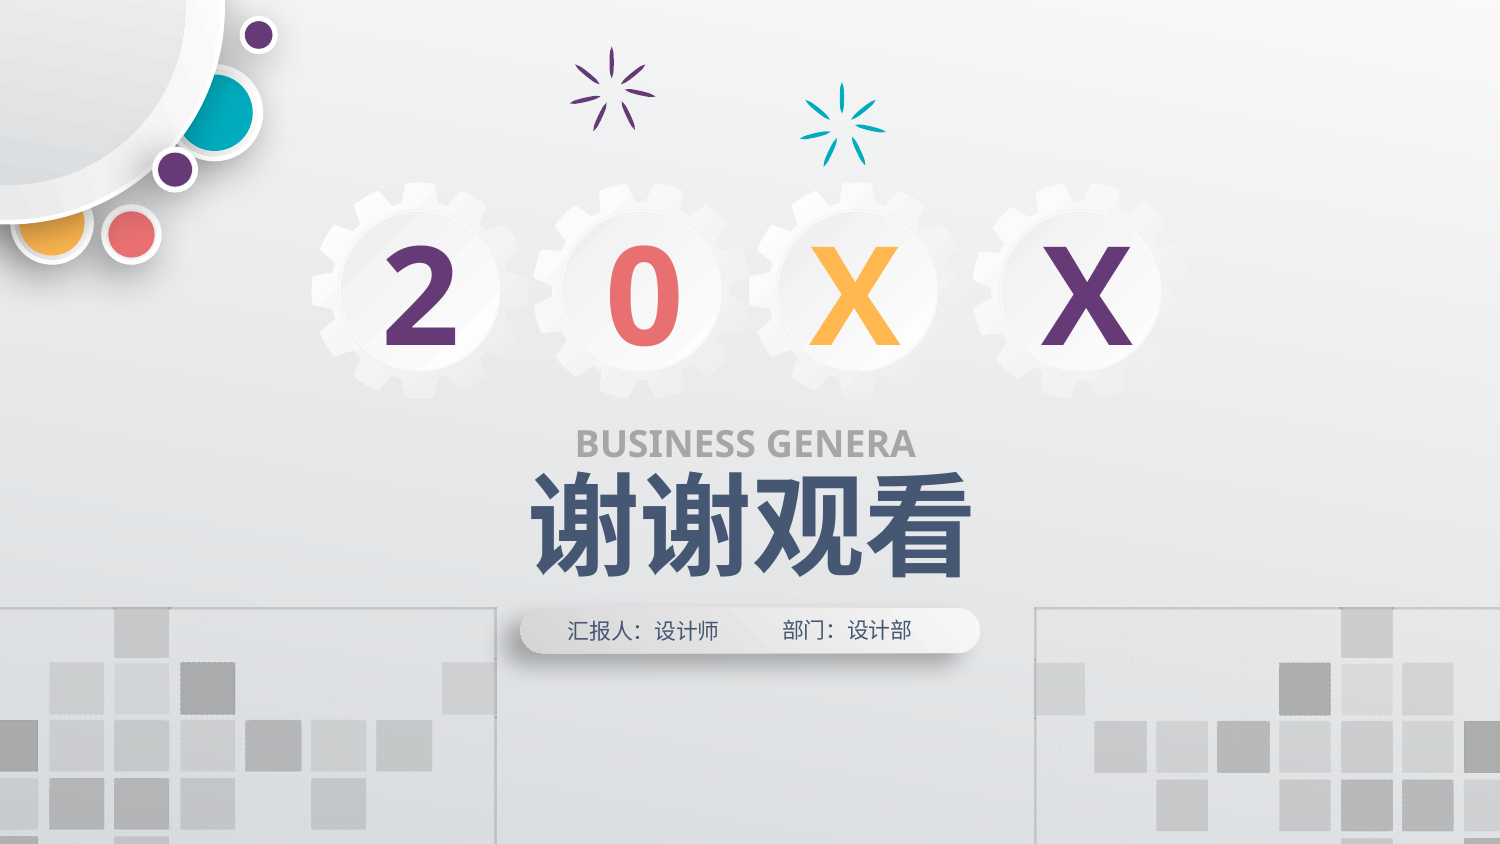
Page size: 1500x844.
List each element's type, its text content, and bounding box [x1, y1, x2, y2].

text_box [799, 131, 831, 140]
text_box [621, 101, 635, 130]
text_box BUSINESS GENERA [422, 409, 1069, 447]
text_box 部门：设计部 [758, 612, 936, 648]
text_box 汇报人：设计师 [555, 612, 733, 648]
text_box [851, 99, 876, 120]
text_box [1034, 607, 1500, 844]
text_box [823, 138, 837, 167]
text_box [839, 81, 845, 114]
text_box [609, 46, 614, 79]
text_box [851, 136, 866, 166]
text_box [624, 89, 656, 98]
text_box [972, 182, 1189, 399]
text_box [0, 0, 223, 223]
text_box [593, 102, 607, 132]
text_box 谢谢观看 [340, 447, 1165, 598]
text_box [223, 66, 261, 159]
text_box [103, 223, 160, 263]
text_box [749, 182, 966, 399]
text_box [533, 182, 749, 399]
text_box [0, 607, 496, 844]
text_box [241, 18, 276, 52]
text_box [575, 64, 600, 85]
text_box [154, 148, 196, 191]
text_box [12, 223, 92, 263]
text_box [569, 95, 601, 104]
text_box [854, 124, 886, 133]
text_box [805, 99, 831, 120]
text_box [620, 64, 646, 85]
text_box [311, 182, 528, 399]
text_box [519, 606, 982, 655]
